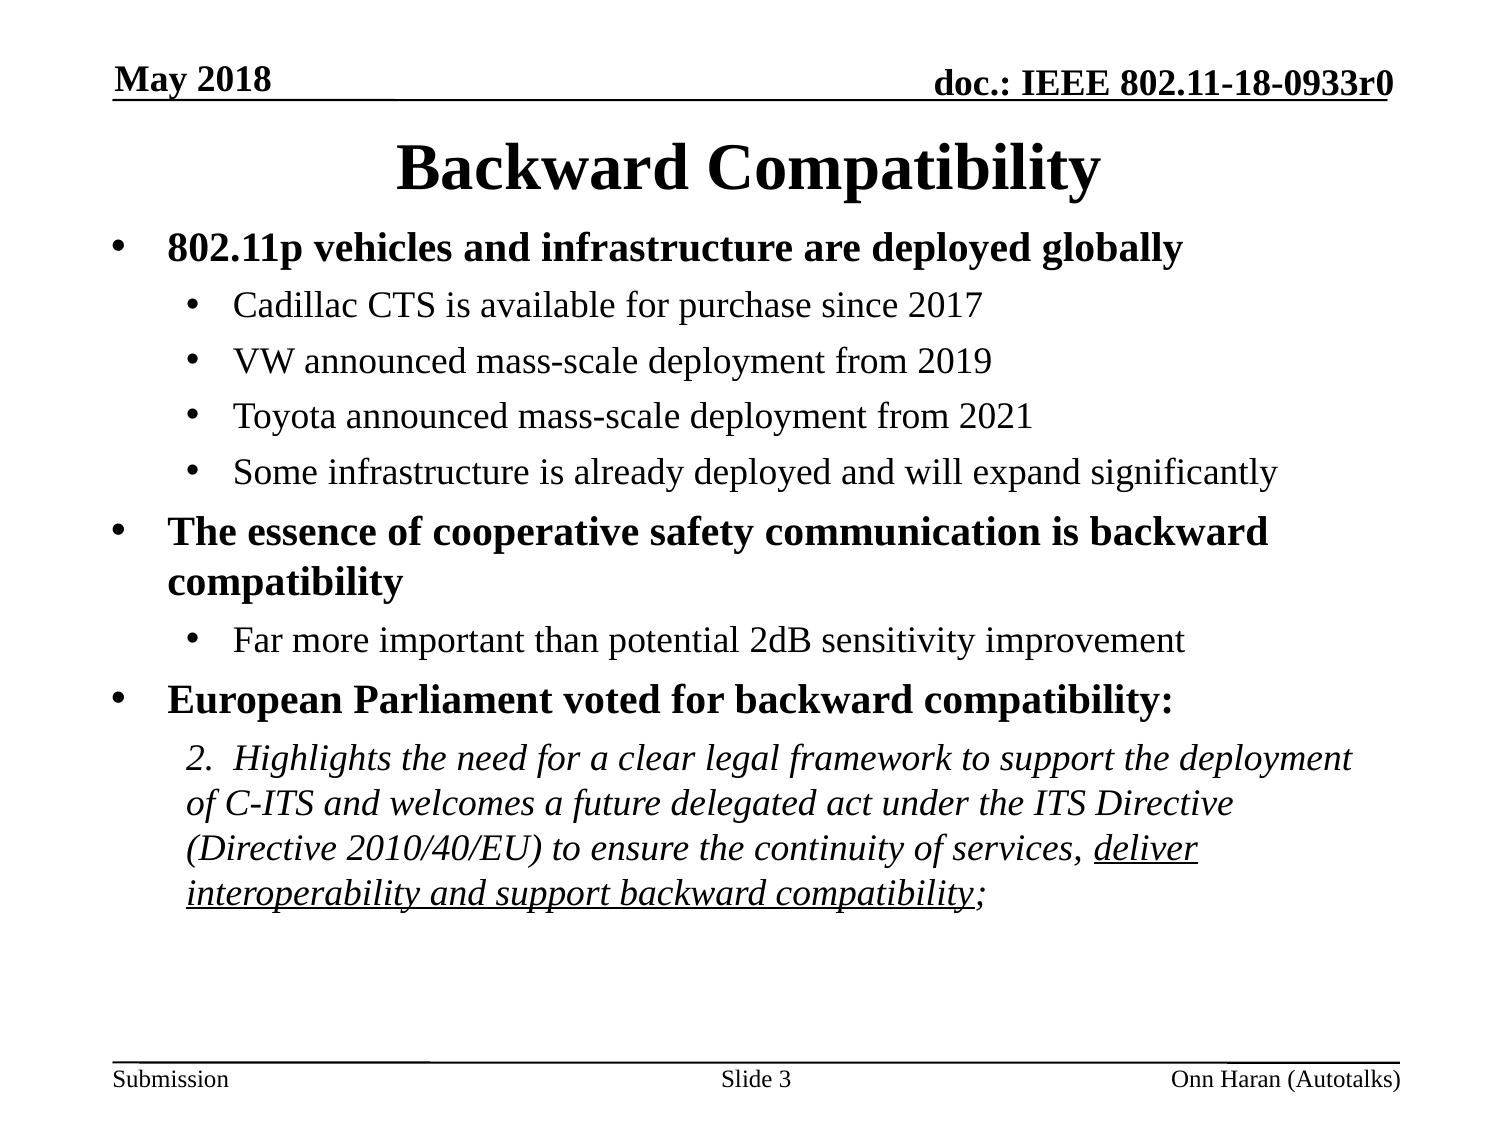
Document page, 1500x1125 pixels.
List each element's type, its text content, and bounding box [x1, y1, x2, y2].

slide_number Slide 3 [712, 1061, 800, 1123]
list 802.11p vehicles and infrastructure are deployed globally Cadillac CTS is available for purchase since 2017 VW announced mass-scale deployment from 2019 Toyota announced mass-scale deployment from 2021 Some infrastructure is already deployed and will expand significantly The essence of cooperative safety communication is backward compatibility Far more important than potential 2dB sensitivity improvement European Parliament voted for backward compatibility: 2. Highlights the need for a clear legal framework to support the deployment of C-ITS and welcomes a future delegated act under the ITS Directive (Directive 2010/40/EU) to ensure the continuity of services, deliver interoperability and support backward compatibility; [95, 212, 1388, 1025]
title Backward Compatibility [112, 112, 1388, 212]
footer Onn Haran (Autotalks) [878, 1061, 1402, 1093]
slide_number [114, 54, 423, 100]
